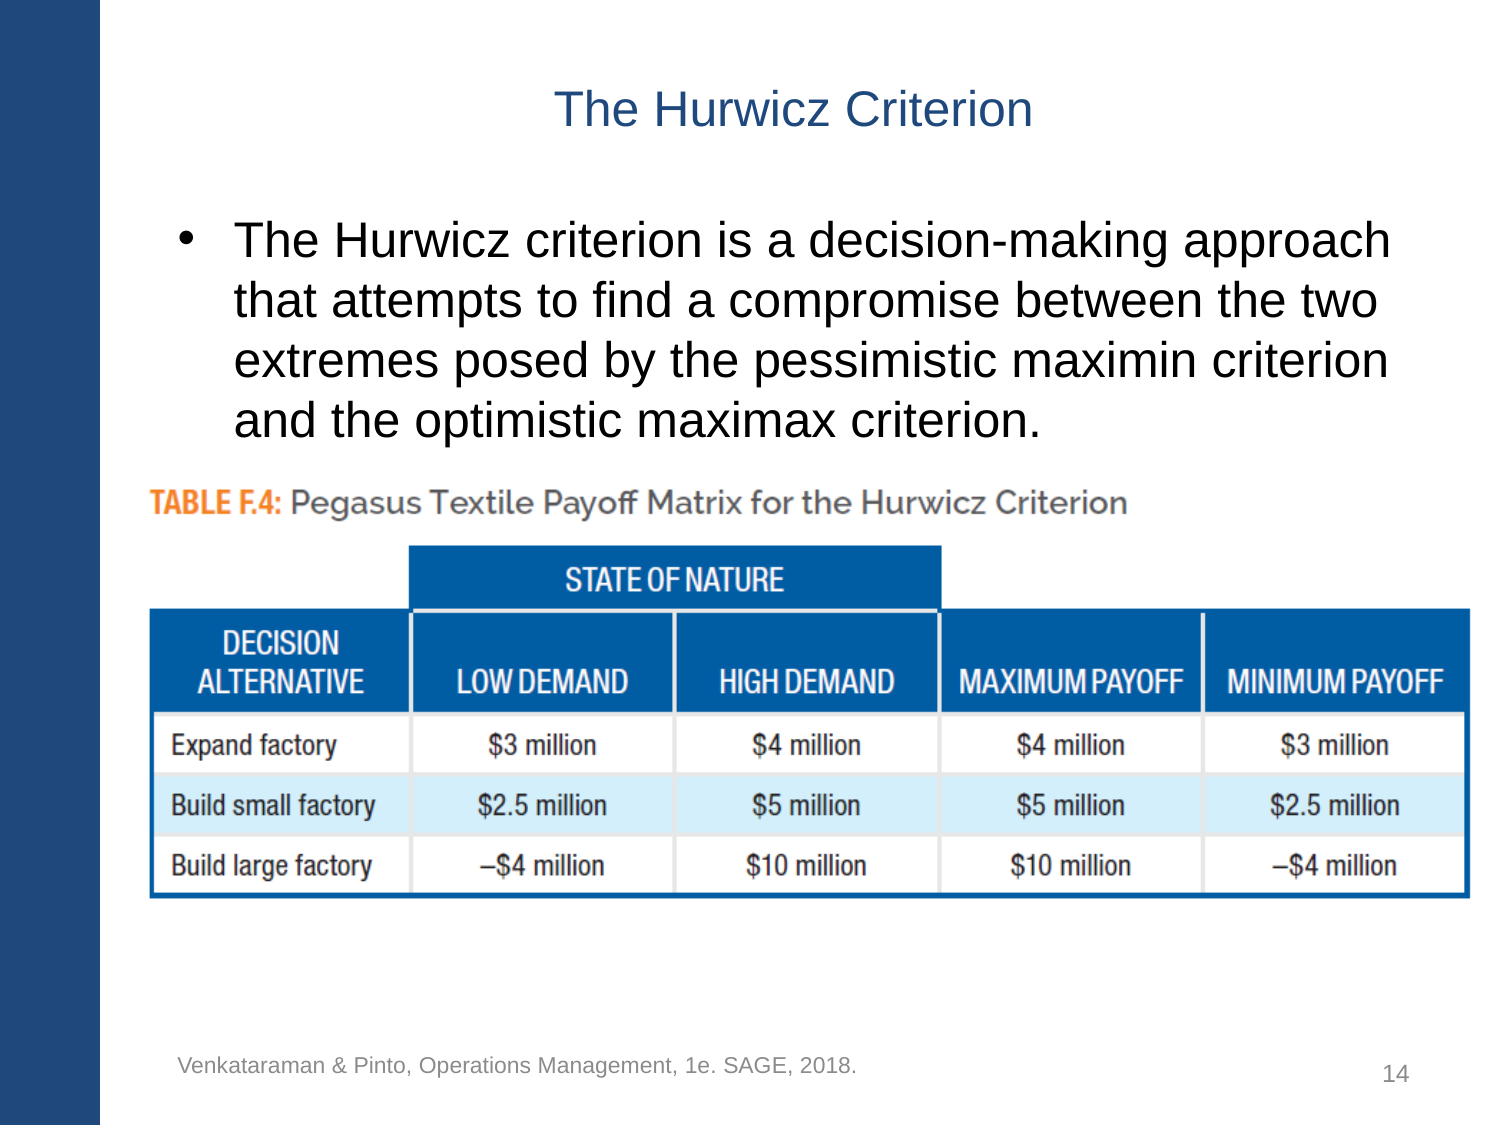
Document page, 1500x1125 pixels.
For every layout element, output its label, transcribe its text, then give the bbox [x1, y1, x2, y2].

list The Hurwicz criterion is a decision-making approach that attempts to find a compromise between the two extremes posed by the pessimistic maximin criterion and the optimistic maximax criterion. [162, 200, 1425, 473]
title The Hurwicz Criterion [162, 12, 1425, 200]
footer Venkataraman & Pinto, Operations Management, 1e. SAGE, 2018. [162, 1042, 1313, 1103]
slide_number 14 [1350, 1042, 1425, 1103]
picture [137, 474, 1487, 924]
